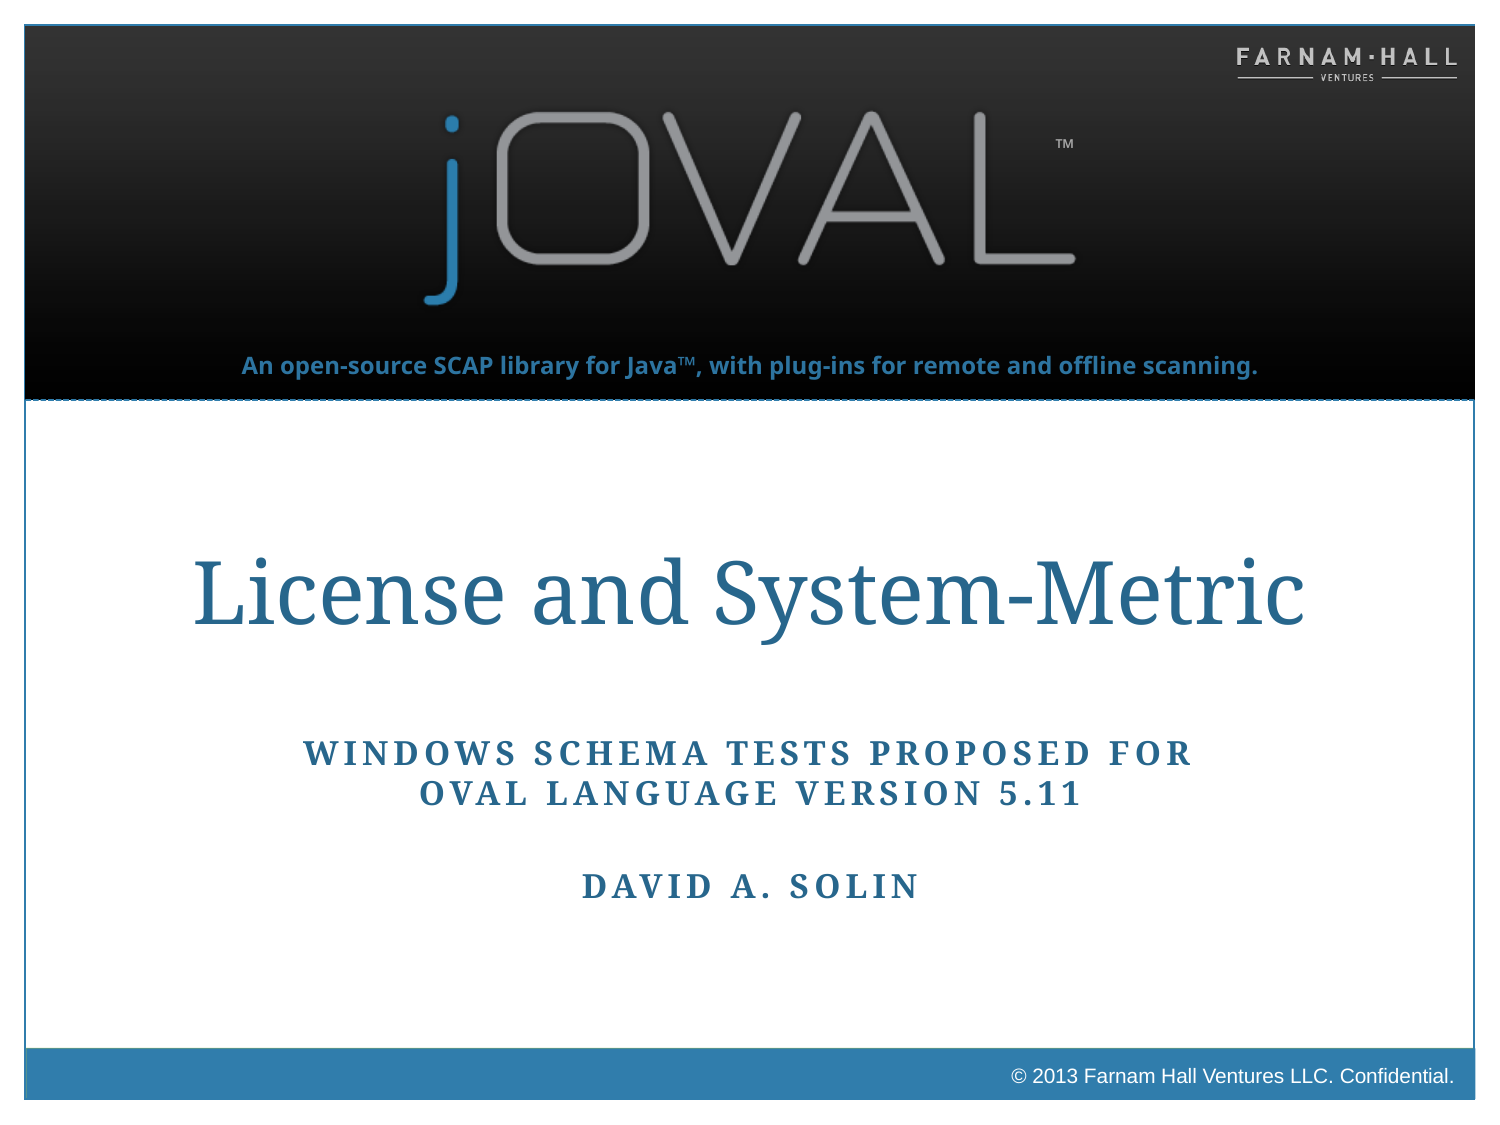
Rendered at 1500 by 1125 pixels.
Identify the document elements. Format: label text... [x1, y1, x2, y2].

text_box Windows schema Tests Proposed For OVAL Language Version 5.11 David A. Solin [224, 724, 1275, 1013]
picture [25, 25, 1475, 401]
footer © 2013 Farnam Hall Ventures LLC. Confidential. [75, 1054, 1475, 1093]
title License and System-Metric [112, 500, 1388, 650]
